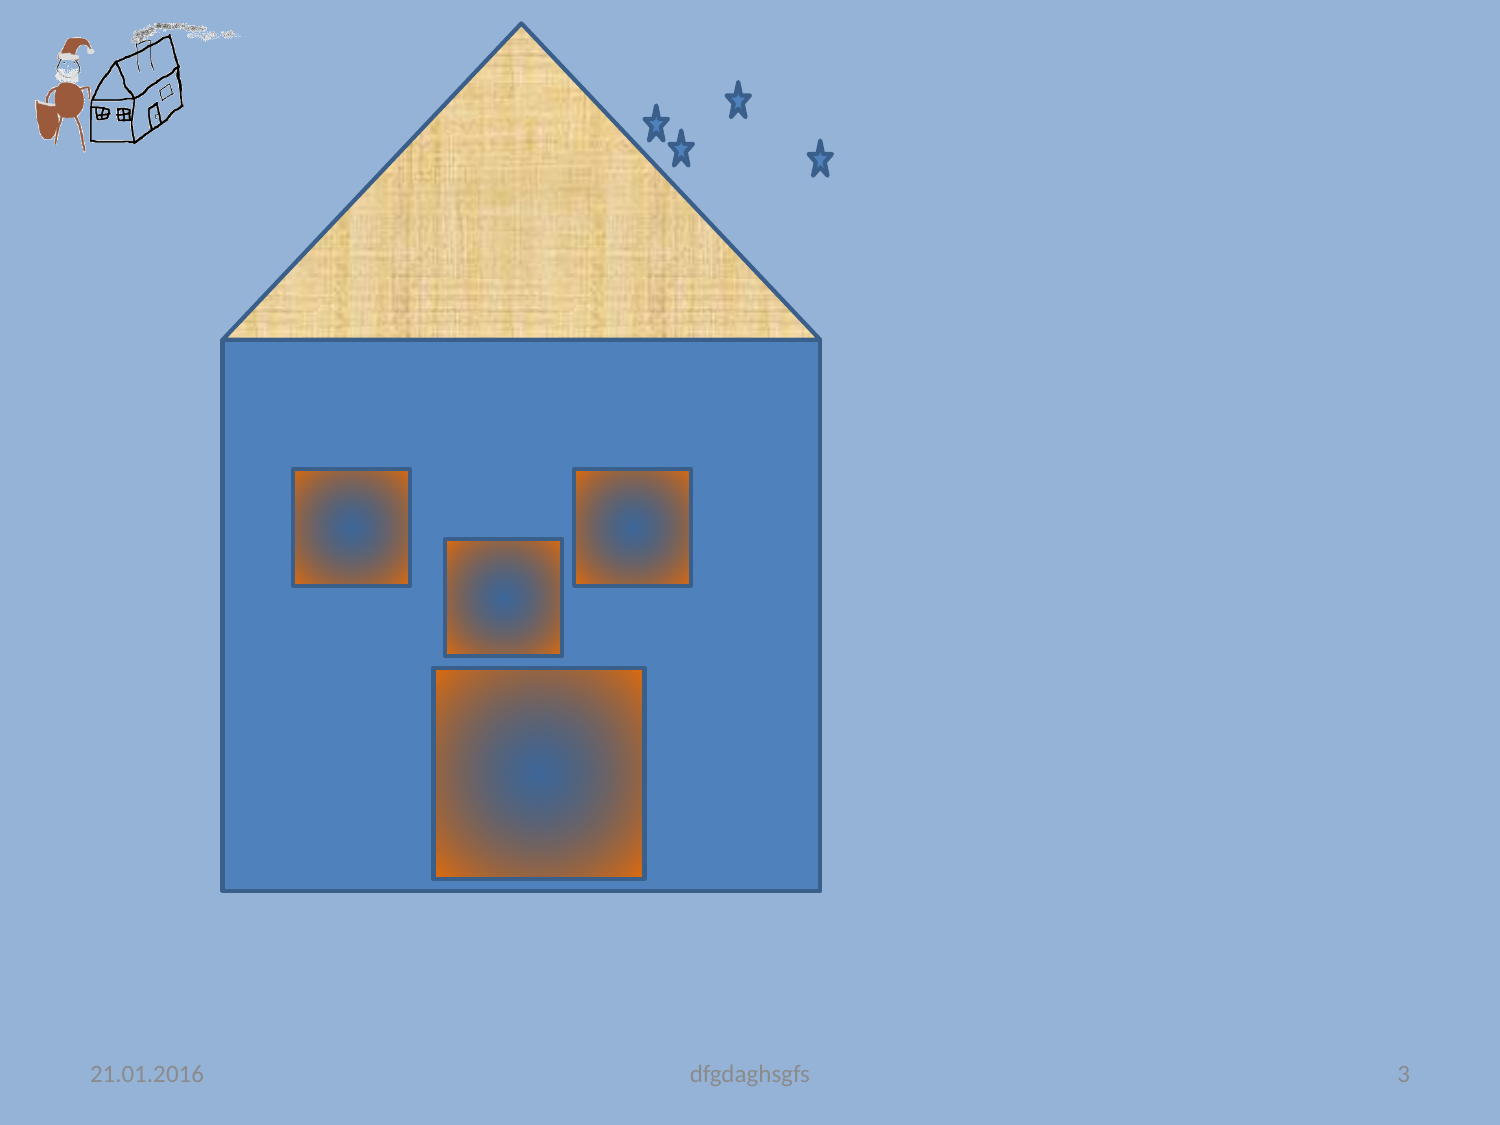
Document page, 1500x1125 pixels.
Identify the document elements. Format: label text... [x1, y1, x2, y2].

slide_number 3 [1074, 1042, 1425, 1103]
text_box [642, 103, 670, 143]
text_box [724, 79, 752, 119]
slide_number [75, 1042, 425, 1103]
text_box [667, 128, 695, 168]
text_box [806, 138, 834, 178]
footer dfgdaghsgfs [512, 1042, 988, 1103]
picture [35, 23, 247, 185]
picture [230, 28, 813, 337]
